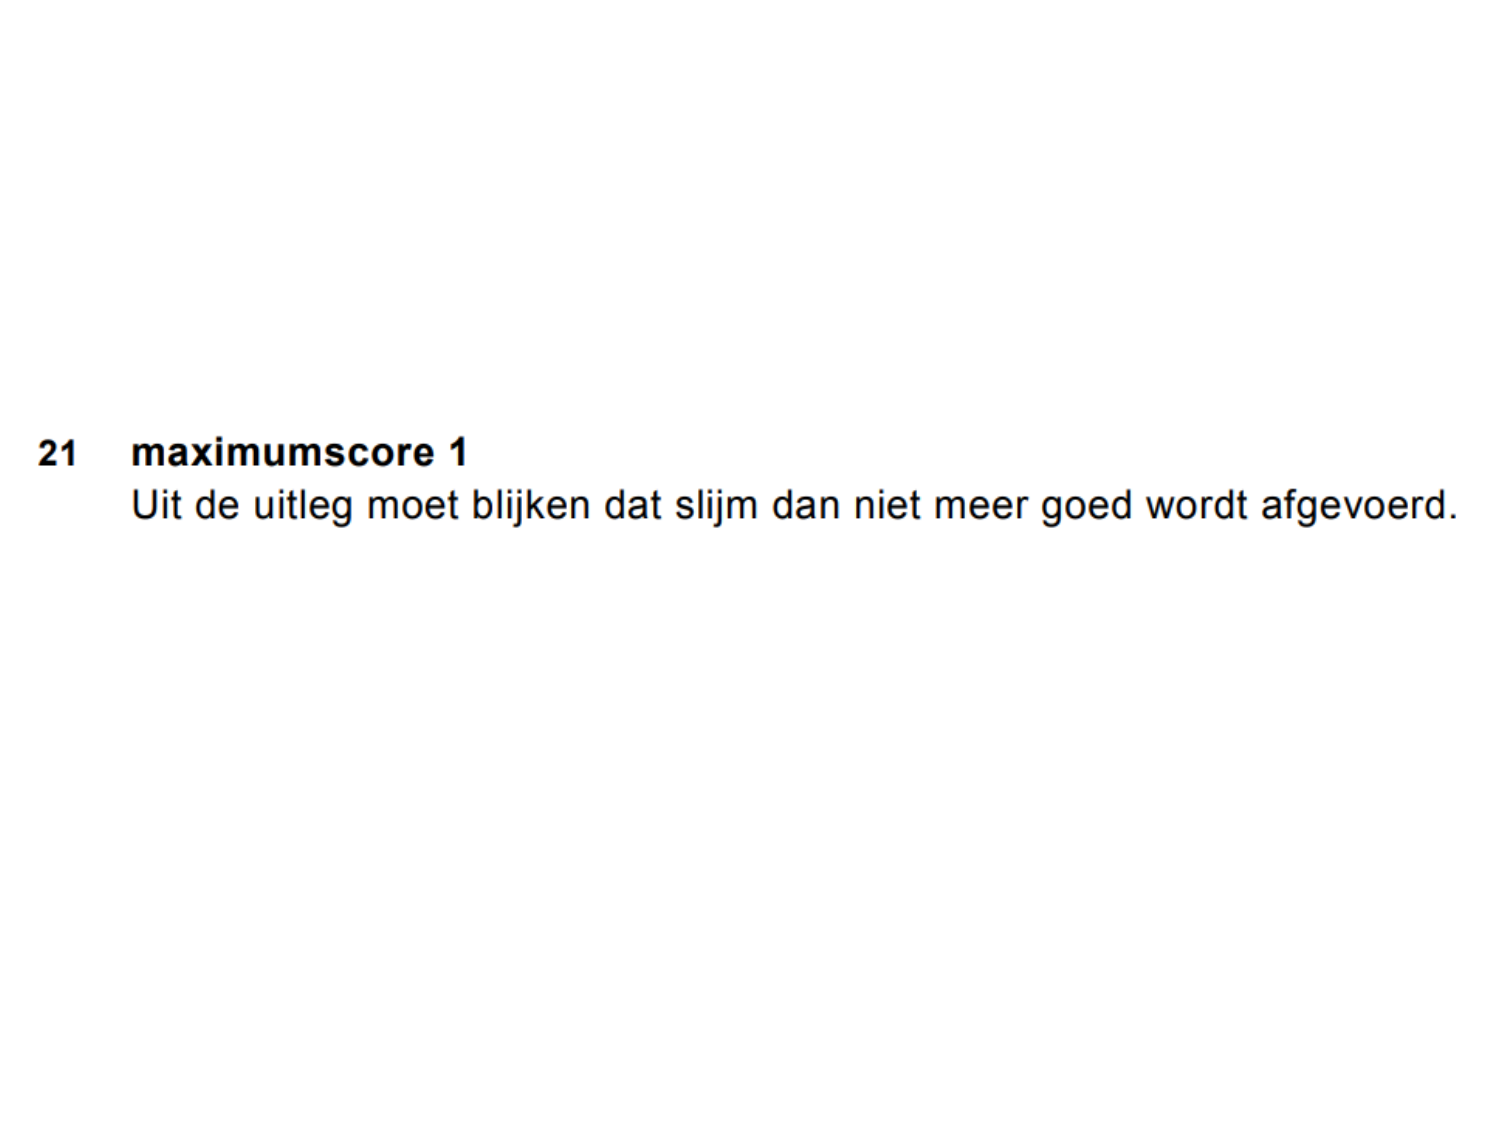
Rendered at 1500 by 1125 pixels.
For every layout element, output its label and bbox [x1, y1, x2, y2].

picture [17, 385, 1500, 559]
